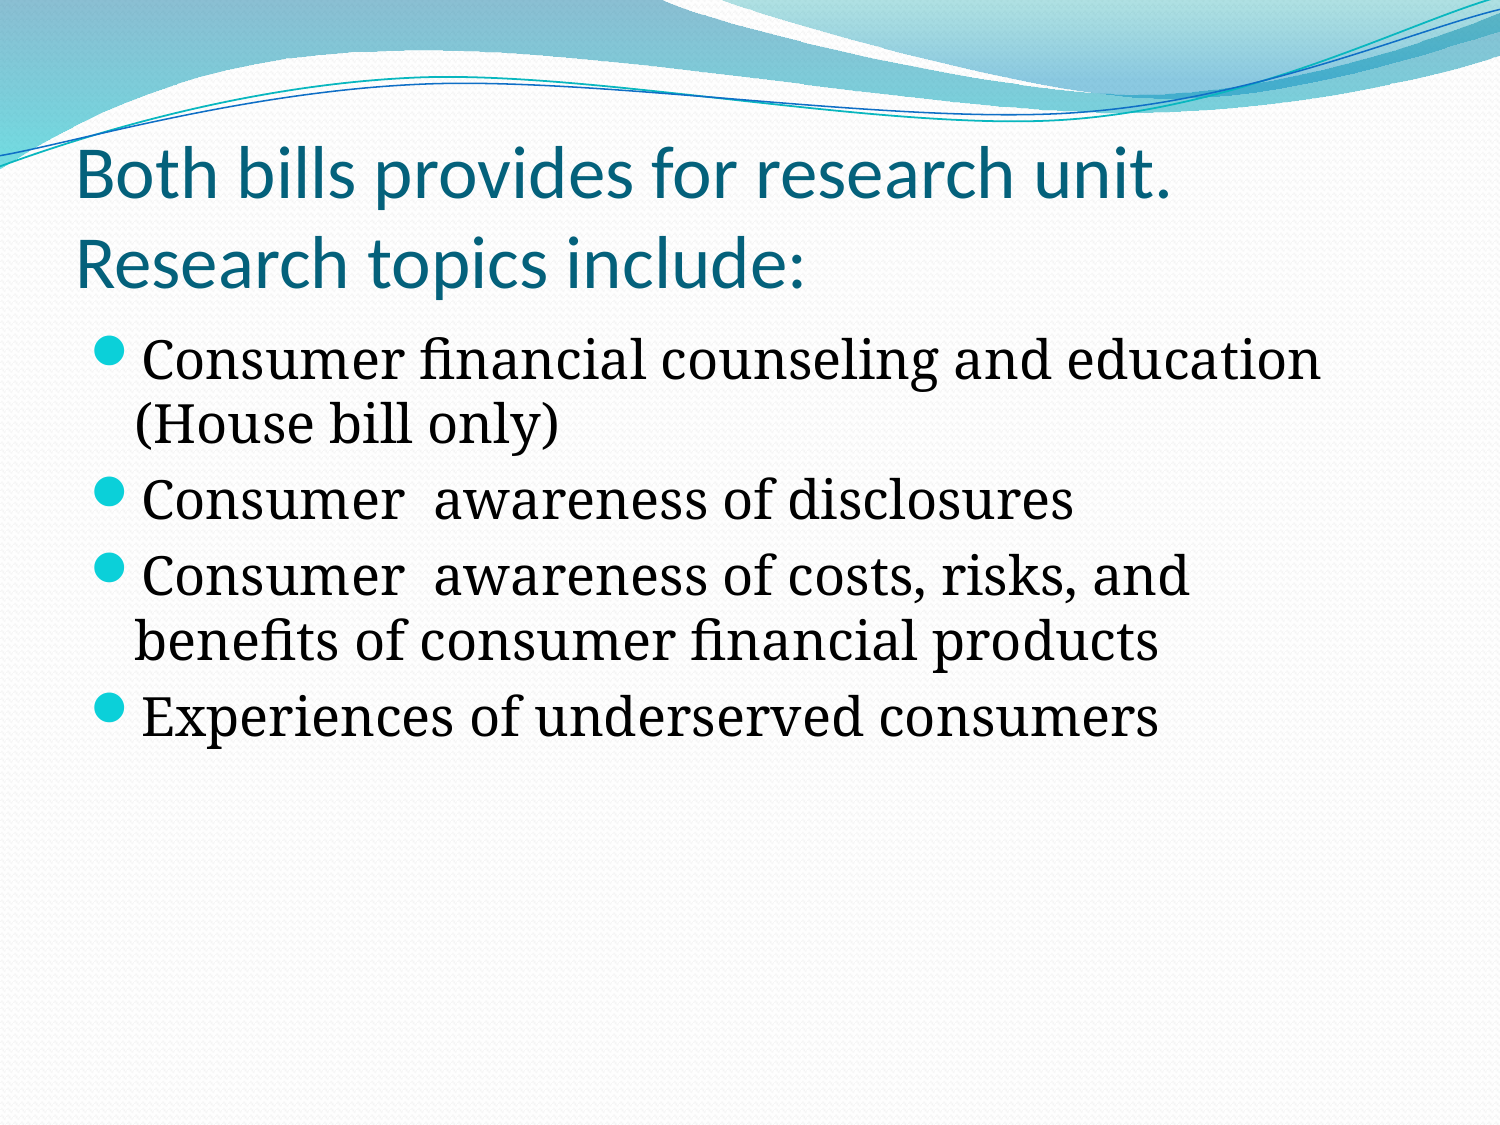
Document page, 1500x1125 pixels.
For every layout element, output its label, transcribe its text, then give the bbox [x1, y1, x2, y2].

list Consumer financial counseling and education (House bill only) Consumer awareness of disclosures Consumer awareness of costs, risks, and benefits of consumer financial products Experiences of underserved consumers [74, 317, 1426, 1038]
title Both bills provides for research unit. Research topics include: [74, 115, 1426, 304]
